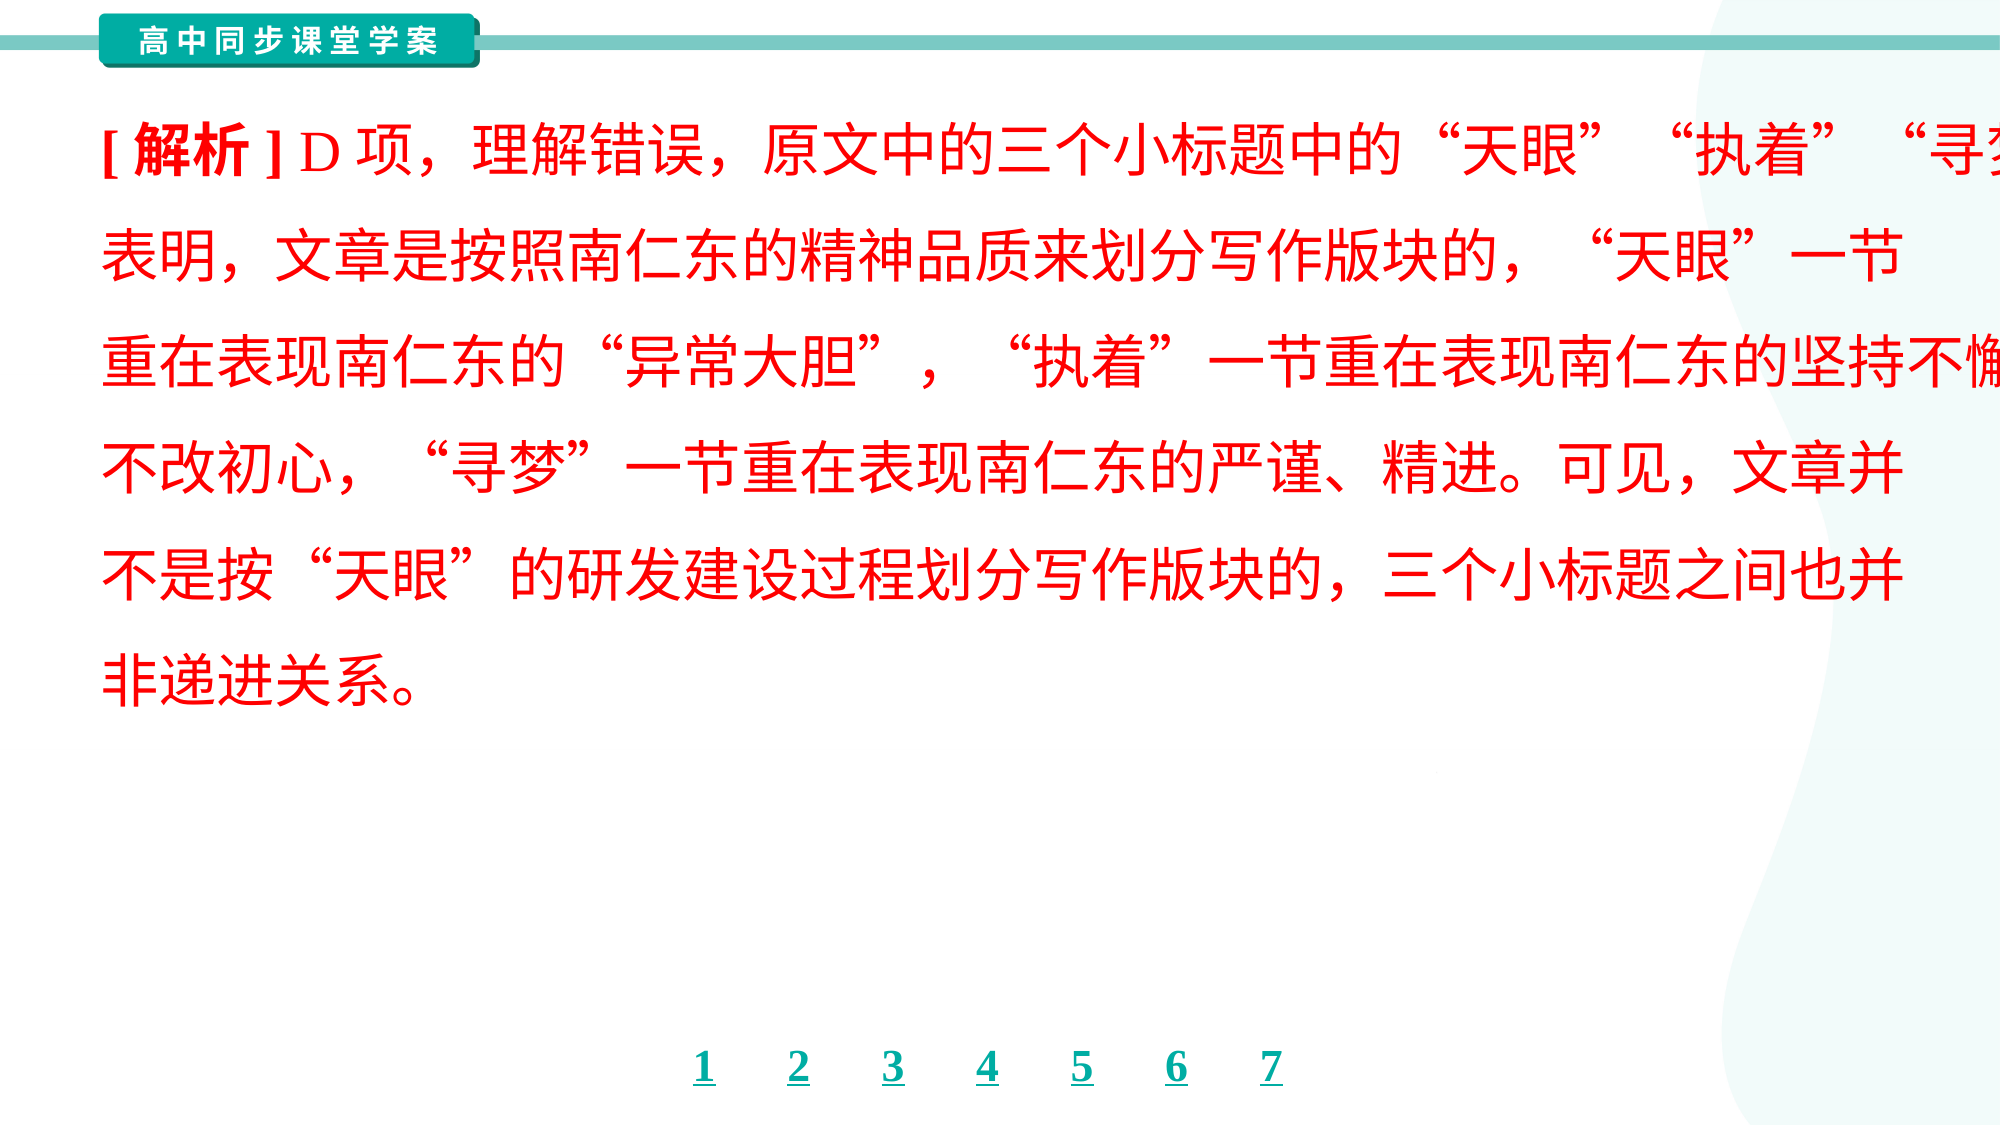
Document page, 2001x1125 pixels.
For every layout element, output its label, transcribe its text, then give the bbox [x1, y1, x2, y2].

picture [0, 0, 2000, 1125]
text_box [解析] D项，理解错误，原文中的三个小标题中的“天眼”“执着”“寻梦” 表明，文章是按照南仁东的精神品质来划分写作版块的，“天眼”一节 重在表现南仁东的“异常大胆”，“执着”一节重在表现南仁东的坚持不懈、 不改初心，“寻梦”一节重在表现南仁东的严谨、精进。可见，文章并 不是按“天眼”的研发建设过程划分写作版块的，三个小标题之间也并 非递进关系。 [100, 76, 1899, 715]
